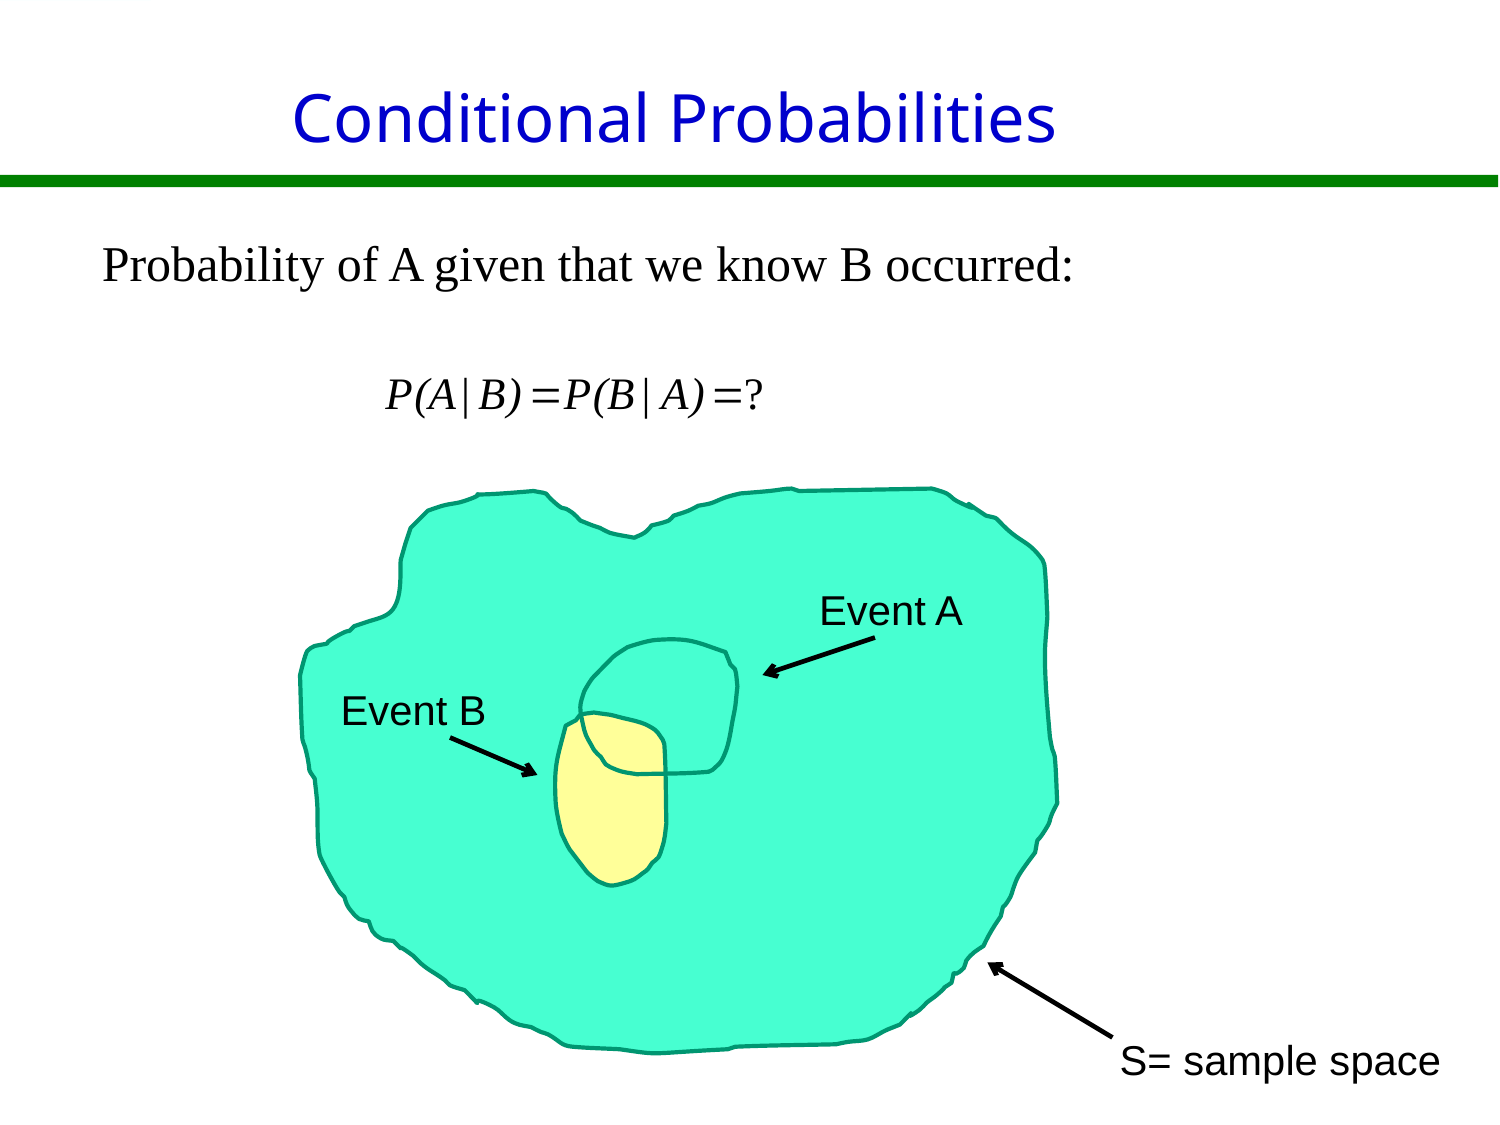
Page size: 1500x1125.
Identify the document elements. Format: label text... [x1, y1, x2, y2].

text_box [553, 714, 669, 888]
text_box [449, 737, 538, 776]
text_box [297, 486, 1060, 1056]
text_box [578, 637, 740, 777]
text_box Probability of A given that we know B occurred: [87, 224, 1090, 299]
text_box S= sample space [1104, 1026, 1457, 1092]
title Conditional Probabilities [0, 0, 1351, 163]
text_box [762, 637, 876, 676]
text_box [378, 370, 770, 430]
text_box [987, 962, 1113, 1038]
text_box Event A [804, 576, 978, 642]
text_box Event B [325, 676, 502, 742]
